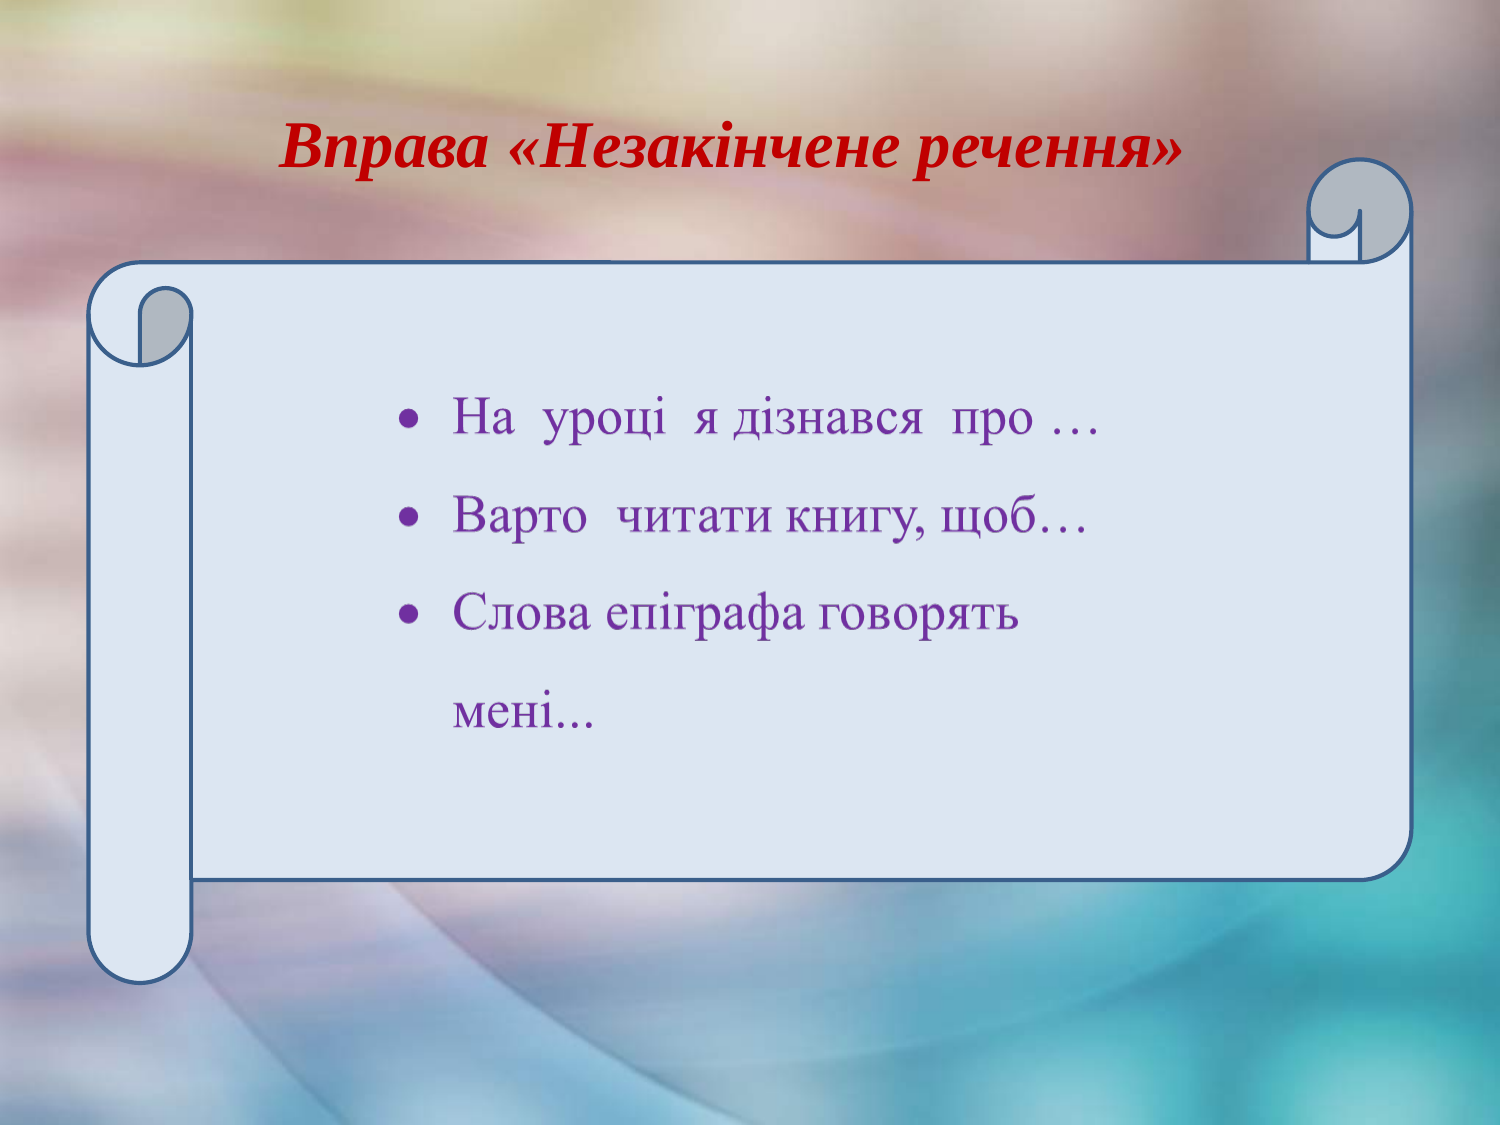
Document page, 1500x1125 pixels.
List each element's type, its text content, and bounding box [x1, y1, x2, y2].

picture [0, 0, 1500, 1125]
title Вправа «Незакінчене речення» [58, 46, 1409, 235]
text_box [86, 157, 1414, 986]
